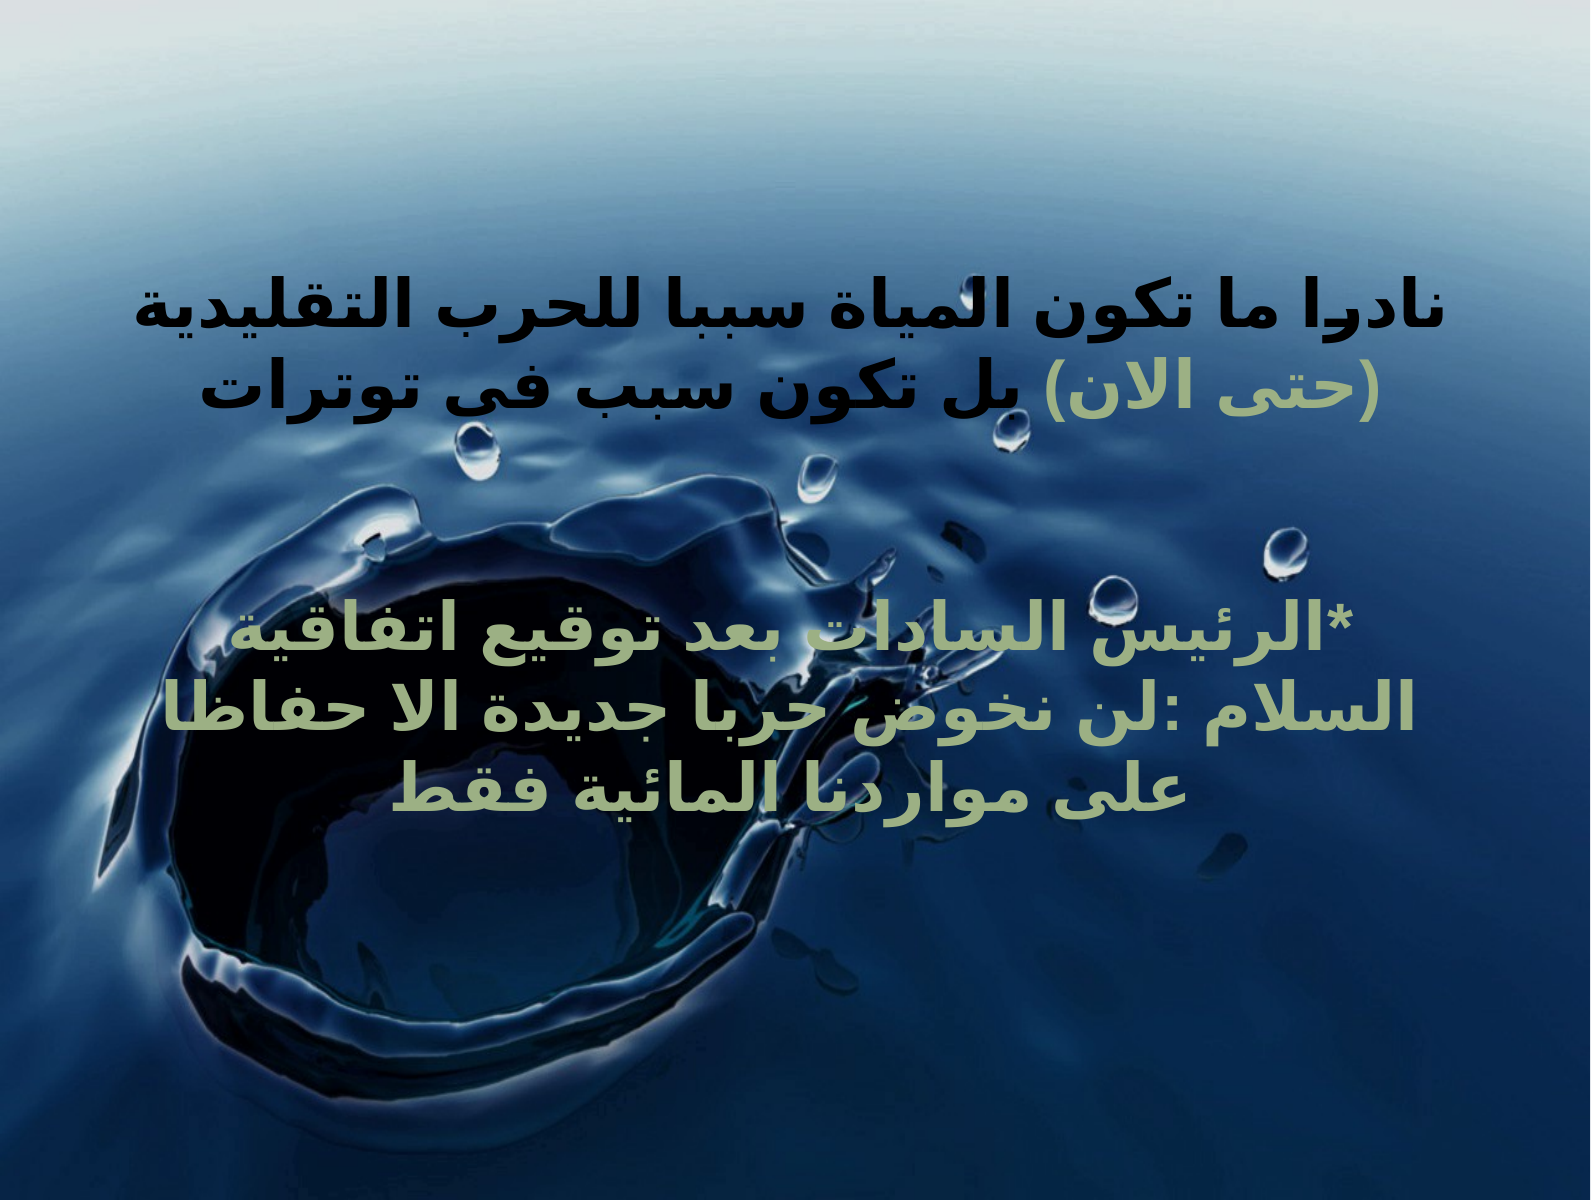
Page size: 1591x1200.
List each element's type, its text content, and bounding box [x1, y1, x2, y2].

title نادرا ما تكون المياة سببا للحرب التقليدية (حتى الان) بل تكون سبب فى توترات *الرئيس السادات بعد توقيع اتفاقية السلام :لن نخوض حربا جديدة الا حفاظا على مواردنا المائية فقط [95, 249, 1486, 1077]
picture [0, 0, 1591, 1200]
